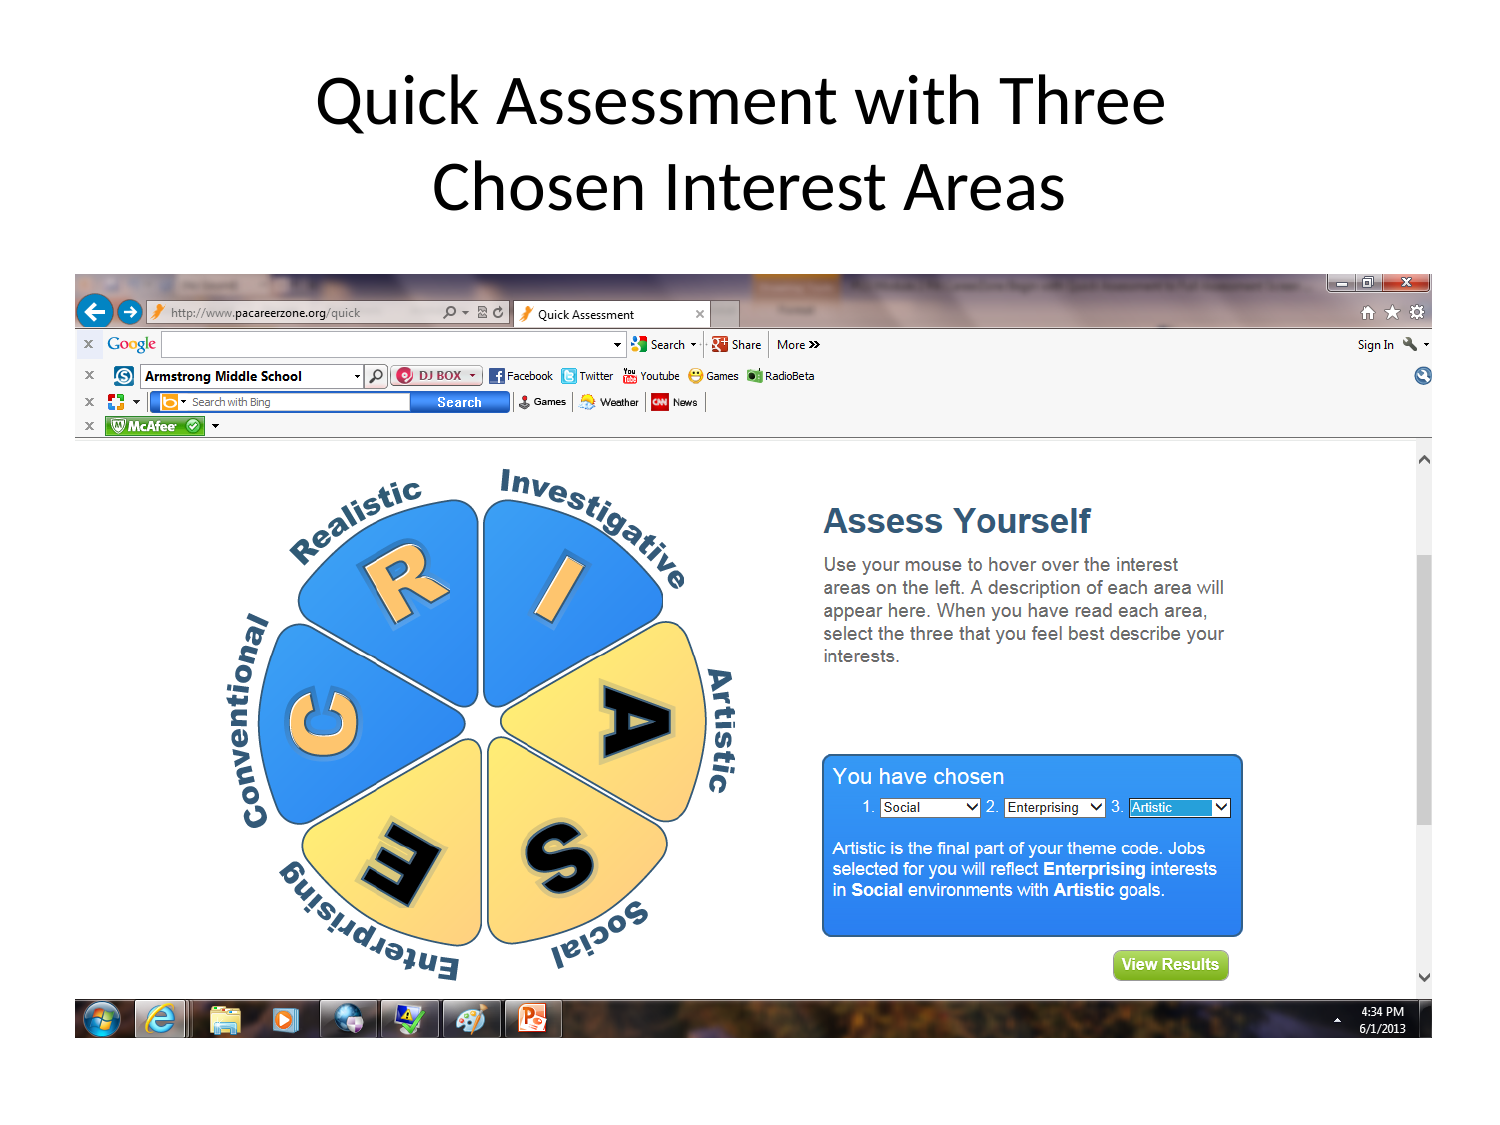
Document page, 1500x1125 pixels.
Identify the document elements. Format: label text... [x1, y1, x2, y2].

picture [74, 274, 1432, 1038]
title Quick Assessment with Three Chosen Interest Areas [75, 45, 1425, 233]
